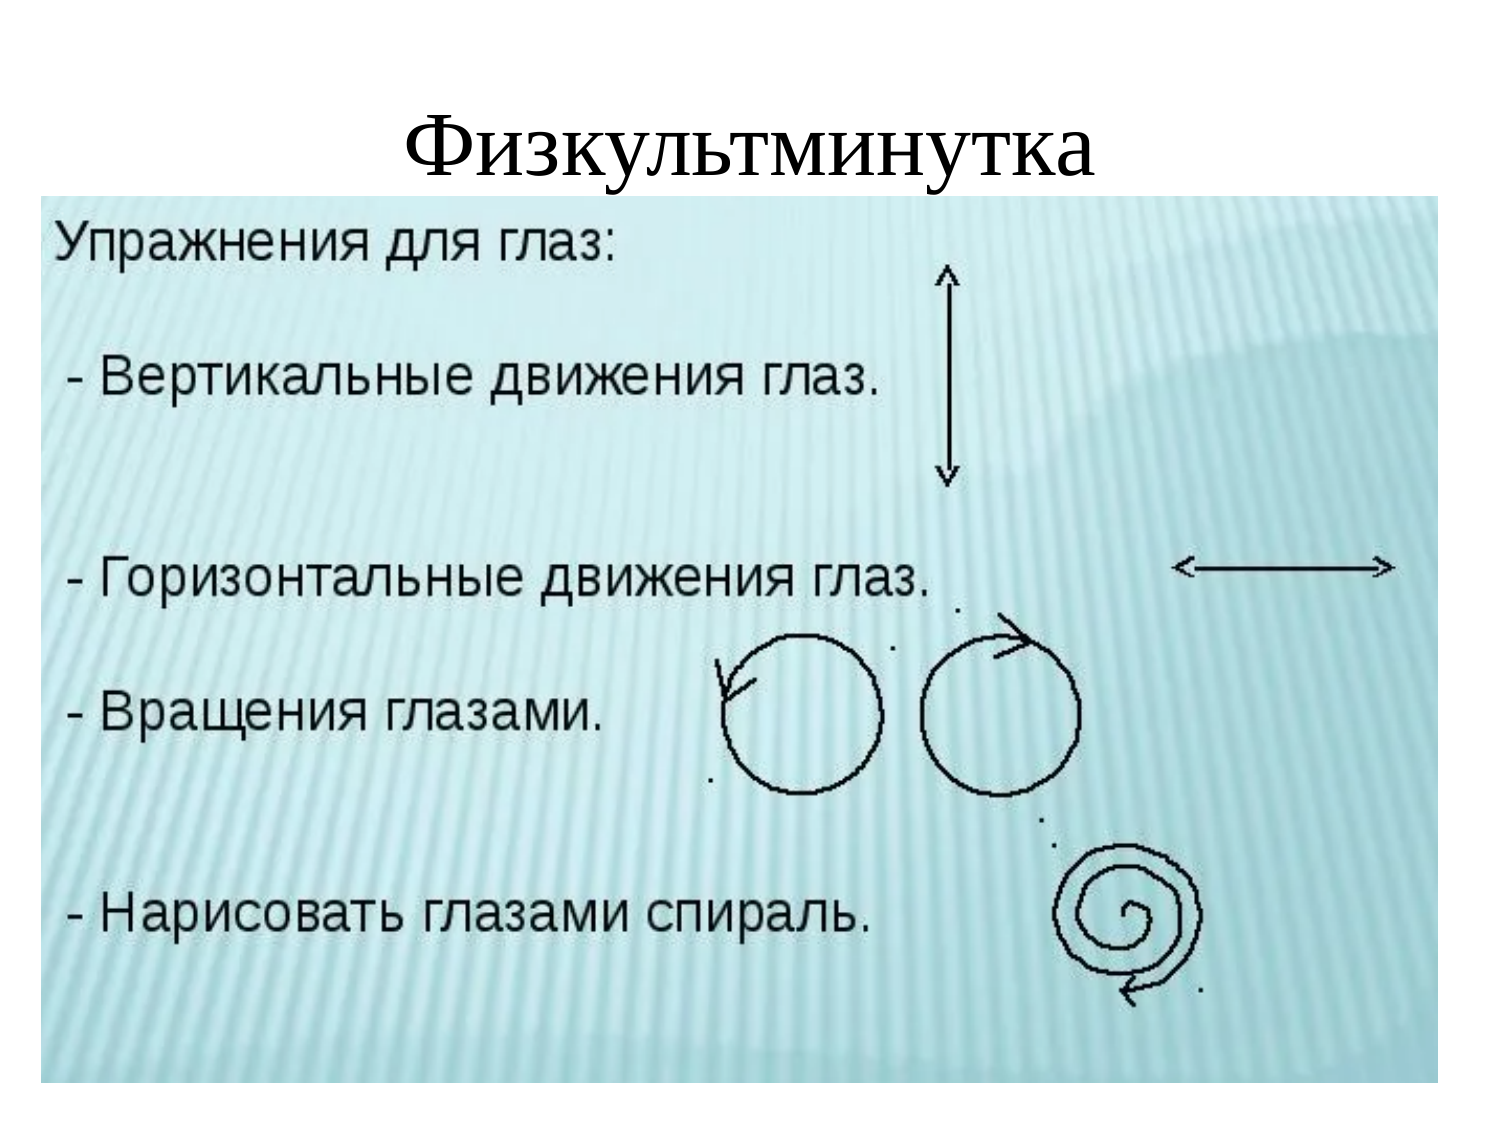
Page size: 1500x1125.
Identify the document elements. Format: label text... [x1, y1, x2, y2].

picture [41, 195, 1439, 1083]
title Физкультминутка [75, 45, 1425, 194]
